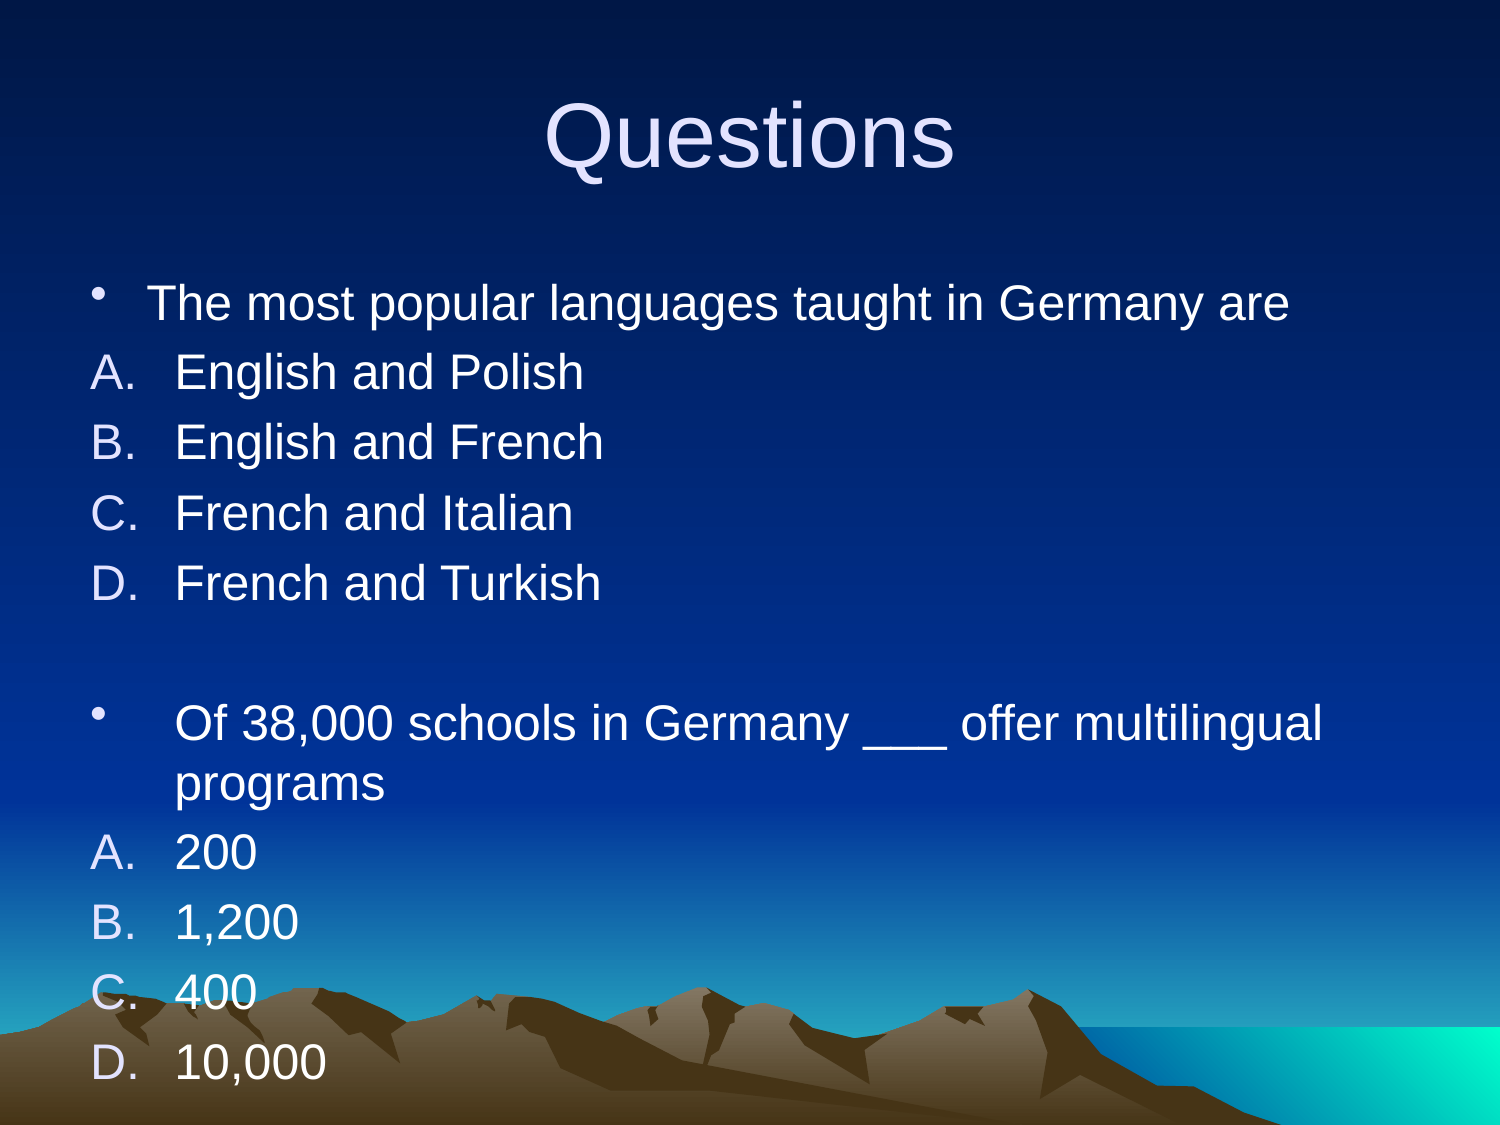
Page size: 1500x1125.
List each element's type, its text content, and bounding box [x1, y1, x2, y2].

list The most popular languages taught in Germany are English and Polish English and French French and Italian French and Turkish Of 38,000 schools in Germany ___ offer multilingual programs 200 1,200 400 10,000 [74, 262, 1426, 1001]
title Questions [74, 37, 1426, 226]
